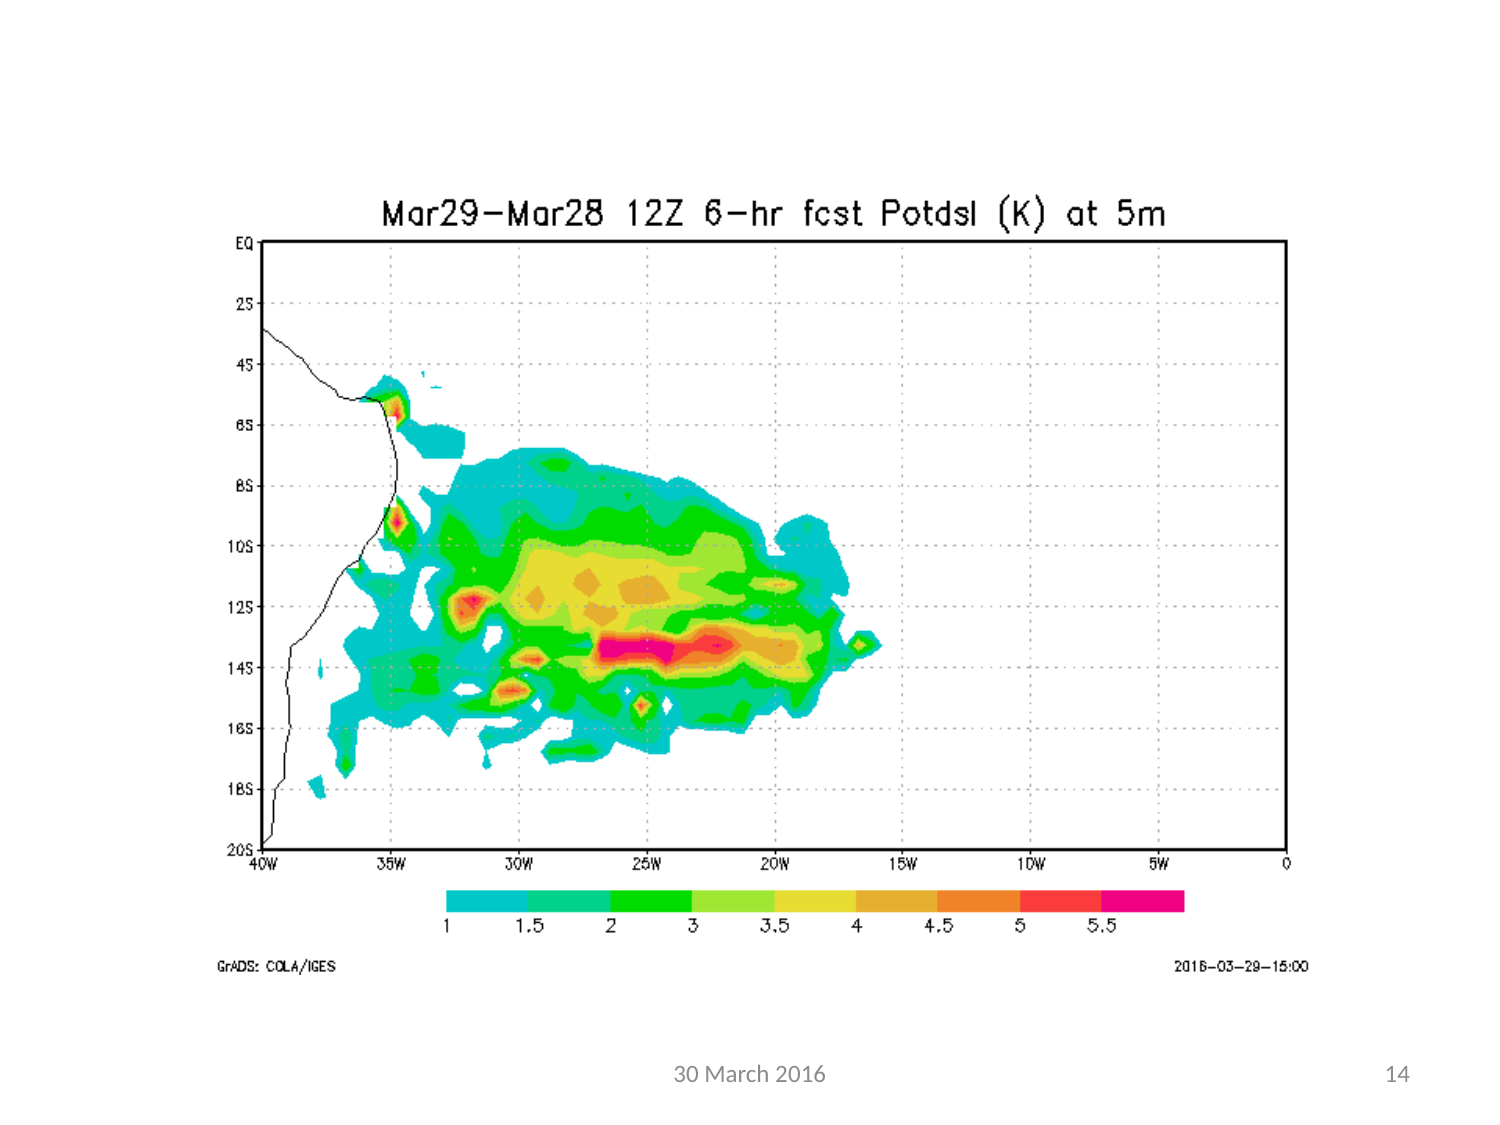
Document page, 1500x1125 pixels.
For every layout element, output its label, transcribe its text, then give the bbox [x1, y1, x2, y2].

picture [212, 115, 1338, 976]
footer 30 March 2016 [512, 1042, 988, 1103]
slide_number 14 [1074, 1042, 1425, 1103]
